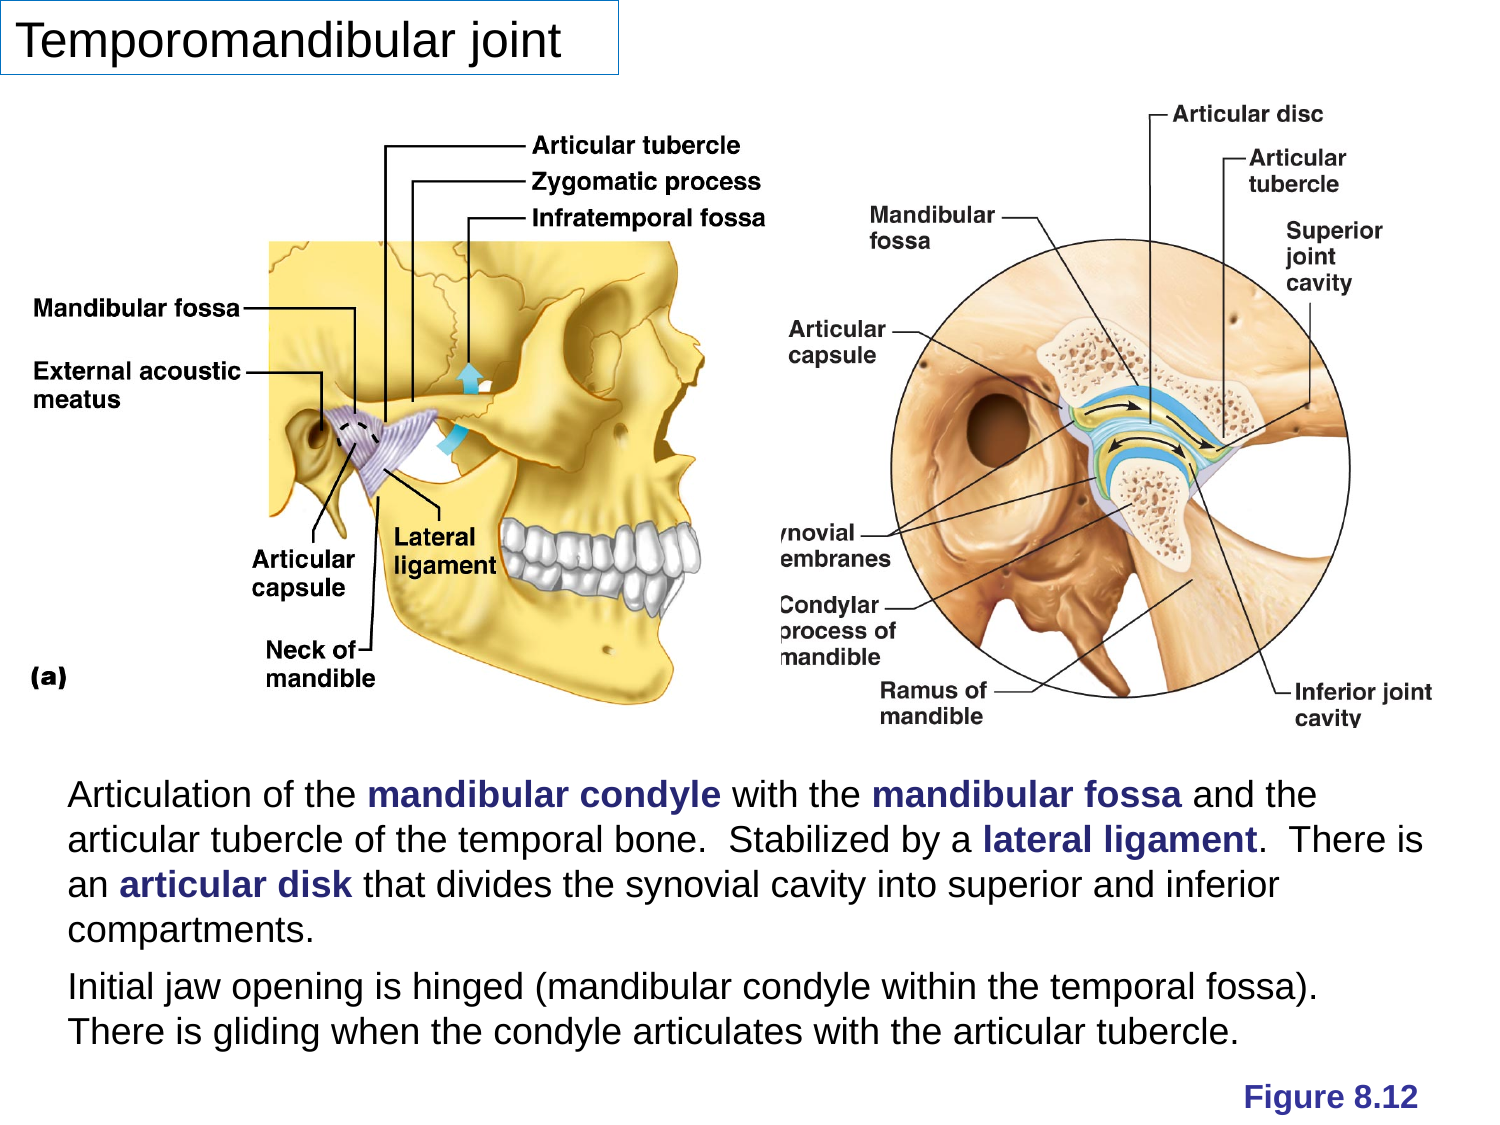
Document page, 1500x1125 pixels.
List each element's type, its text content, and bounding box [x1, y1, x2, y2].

text_box Articulation of the mandibular condyle with the mandibular fossa and the articular tubercle of the temporal bone. Stabilized by a lateral ligament. There is an articular disk that divides the synovial cavity into superior and inferior compartments. Initial jaw opening is hinged (mandibular condyle within the temporal fossa). There is gliding when the condyle articulates with the articular tubercle. [52, 762, 1448, 1060]
picture [10, 98, 1493, 729]
text_box Temporomandibular joint [0, 0, 619, 75]
text_box Figure 8.12 [1200, 1067, 1463, 1122]
